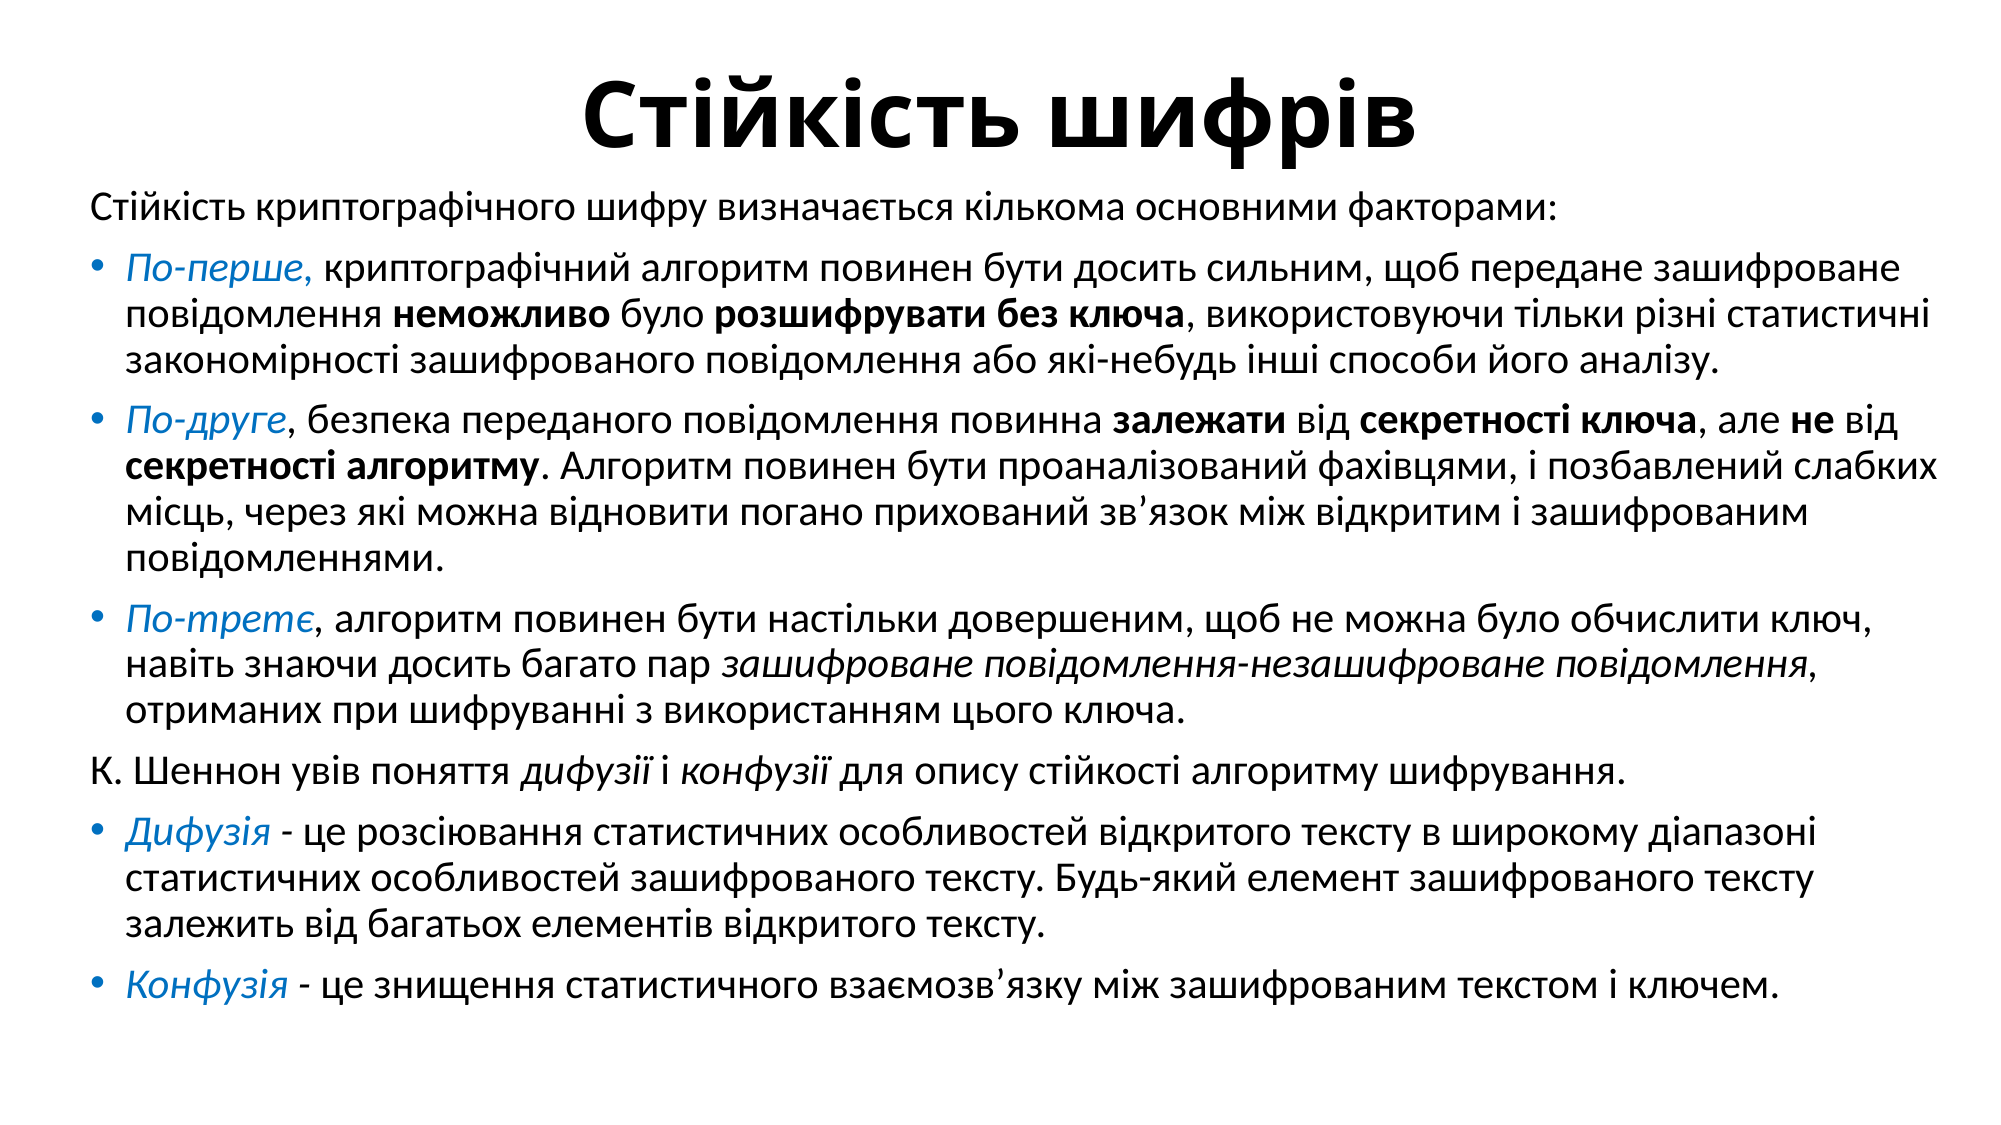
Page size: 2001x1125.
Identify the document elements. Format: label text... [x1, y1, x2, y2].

title Стійкість шифрів [137, 59, 1863, 176]
list Стійкість криптографічного шифру визначається кількома основними факторами: По-перше, криптографічний алгоритм повинен бути досить сильним, щоб передане зашифроване повідомлення неможливо було розшифрувати без ключа, використовуючи тільки різні статистичні закономірності зашифрованого повідомлення або які-небудь інші способи його аналізу. По-друге, безпека переданого повідомлення повинна залежати від секретності ключа, але не від секретності алгоритму. Алгоритм повинен бути проаналізований фахівцями, і позбавлений слабких місць, через які можна відновити погано прихований зв’язок між відкритим і зашифрованим повідомленнями. По-третє, алгоритм повинен бути настільки довершеним, щоб не можна було обчислити ключ, навіть знаючи досить багато пар зашифроване повідомлення-незашифроване повідомлення, отриманих при шифруванні з використанням цього ключа. К. Шеннон увів поняття дифузії і конфузії для опису стійкості алгоритму шифрування. Дифузія - це розсіювання статистичних особливостей відкритого тексту в широкому діапазоні статистичних особливостей зашифрованого тексту. Будь-який елемент зашифрованого тексту залежить від багатьох елементів відкритого тексту. Конфузія - це знищення статистичного взаємозв’язку між зашифрованим текстом і ключем. [75, 176, 1955, 1068]
